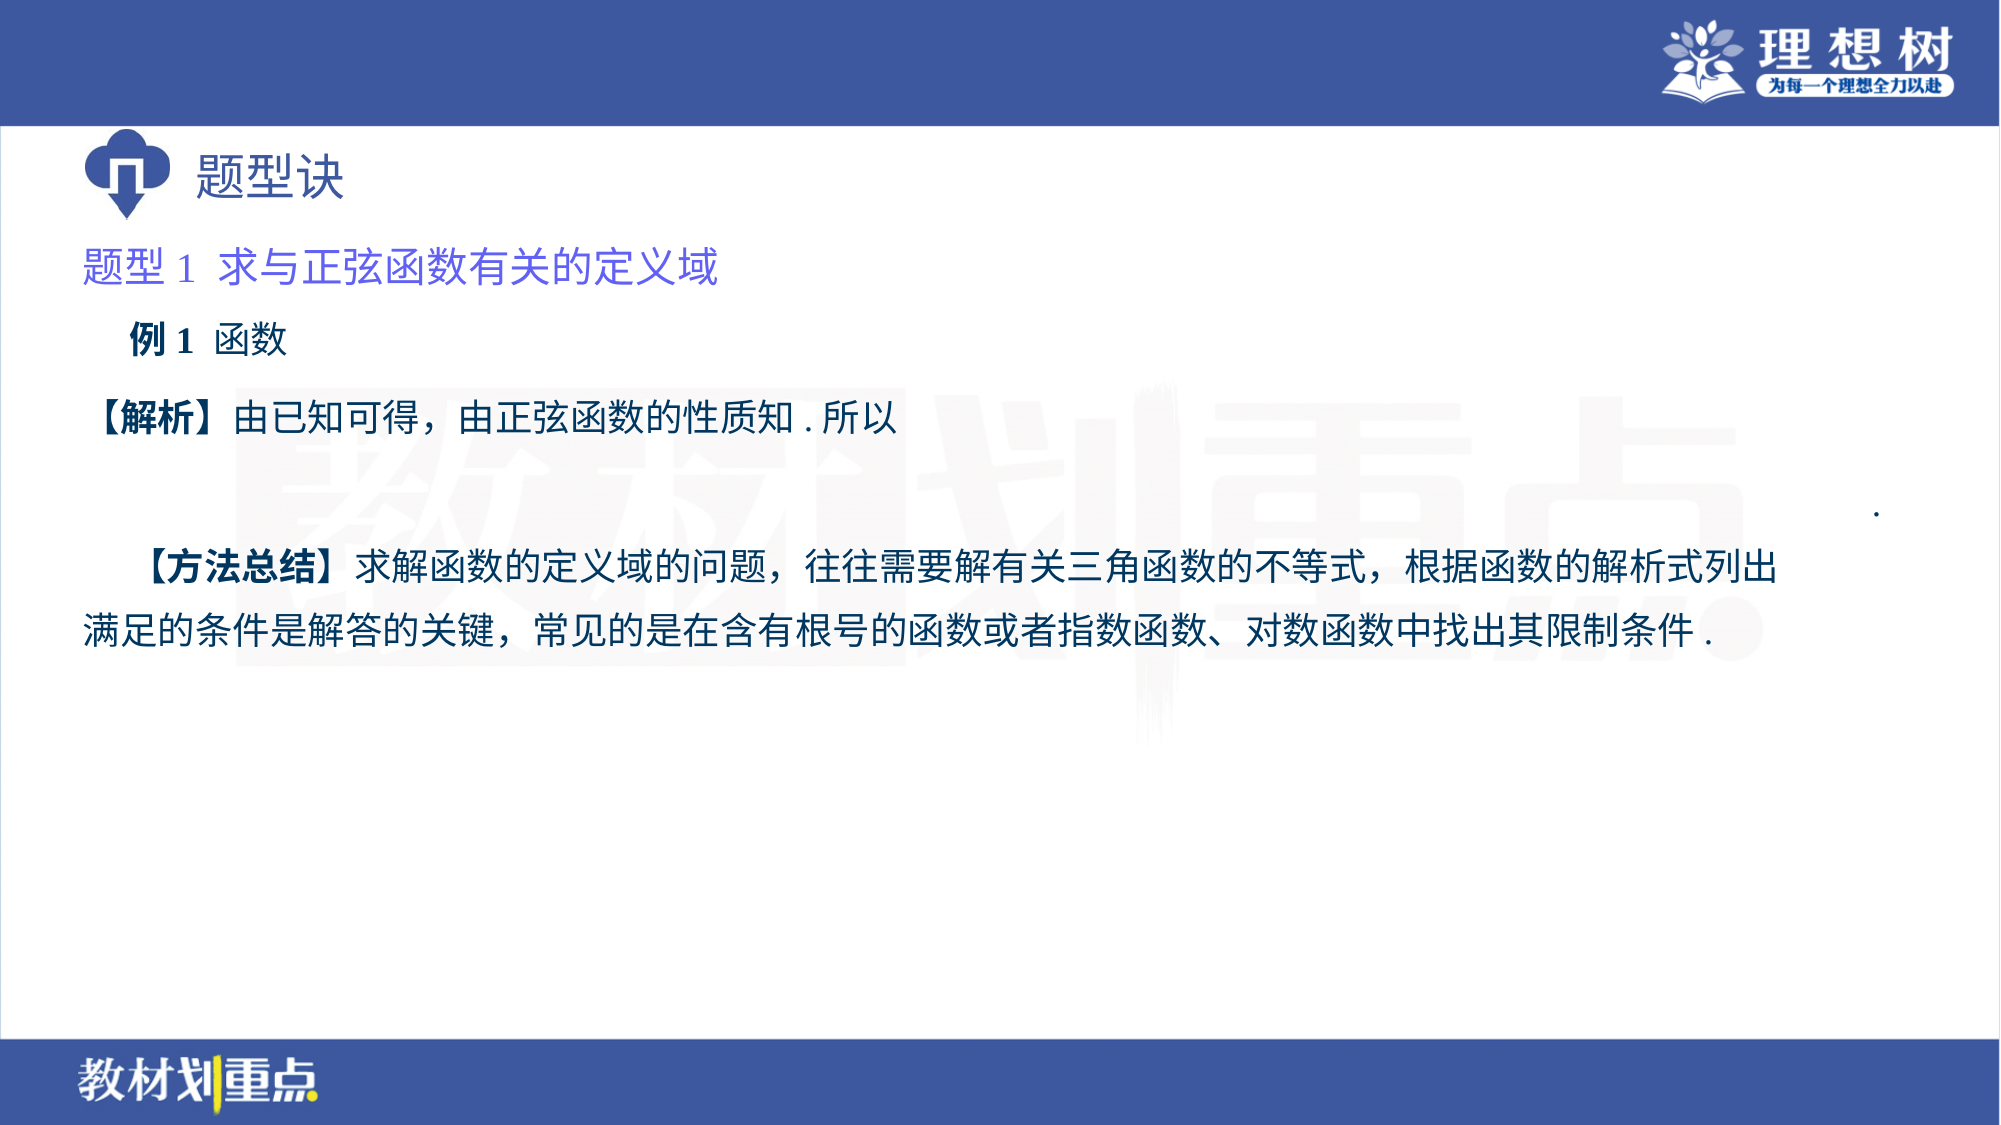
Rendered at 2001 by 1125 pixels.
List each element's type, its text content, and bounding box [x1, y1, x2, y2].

text_box 题型1 求与正弦函数有关的定义域 [82, 220, 1817, 354]
text_box 【方法总结】求解函数的定义域的问题，往往需要解有关三角函数的不等式，根据函数的解析式列出 满足的条件是解答的关键，常见的是在含有根号的函数或者指数函数、对数函数中找出其限制条件. [82, 518, 1817, 646]
picture [0, 0, 2000, 1125]
text_box 题型诀 [194, 132, 491, 219]
